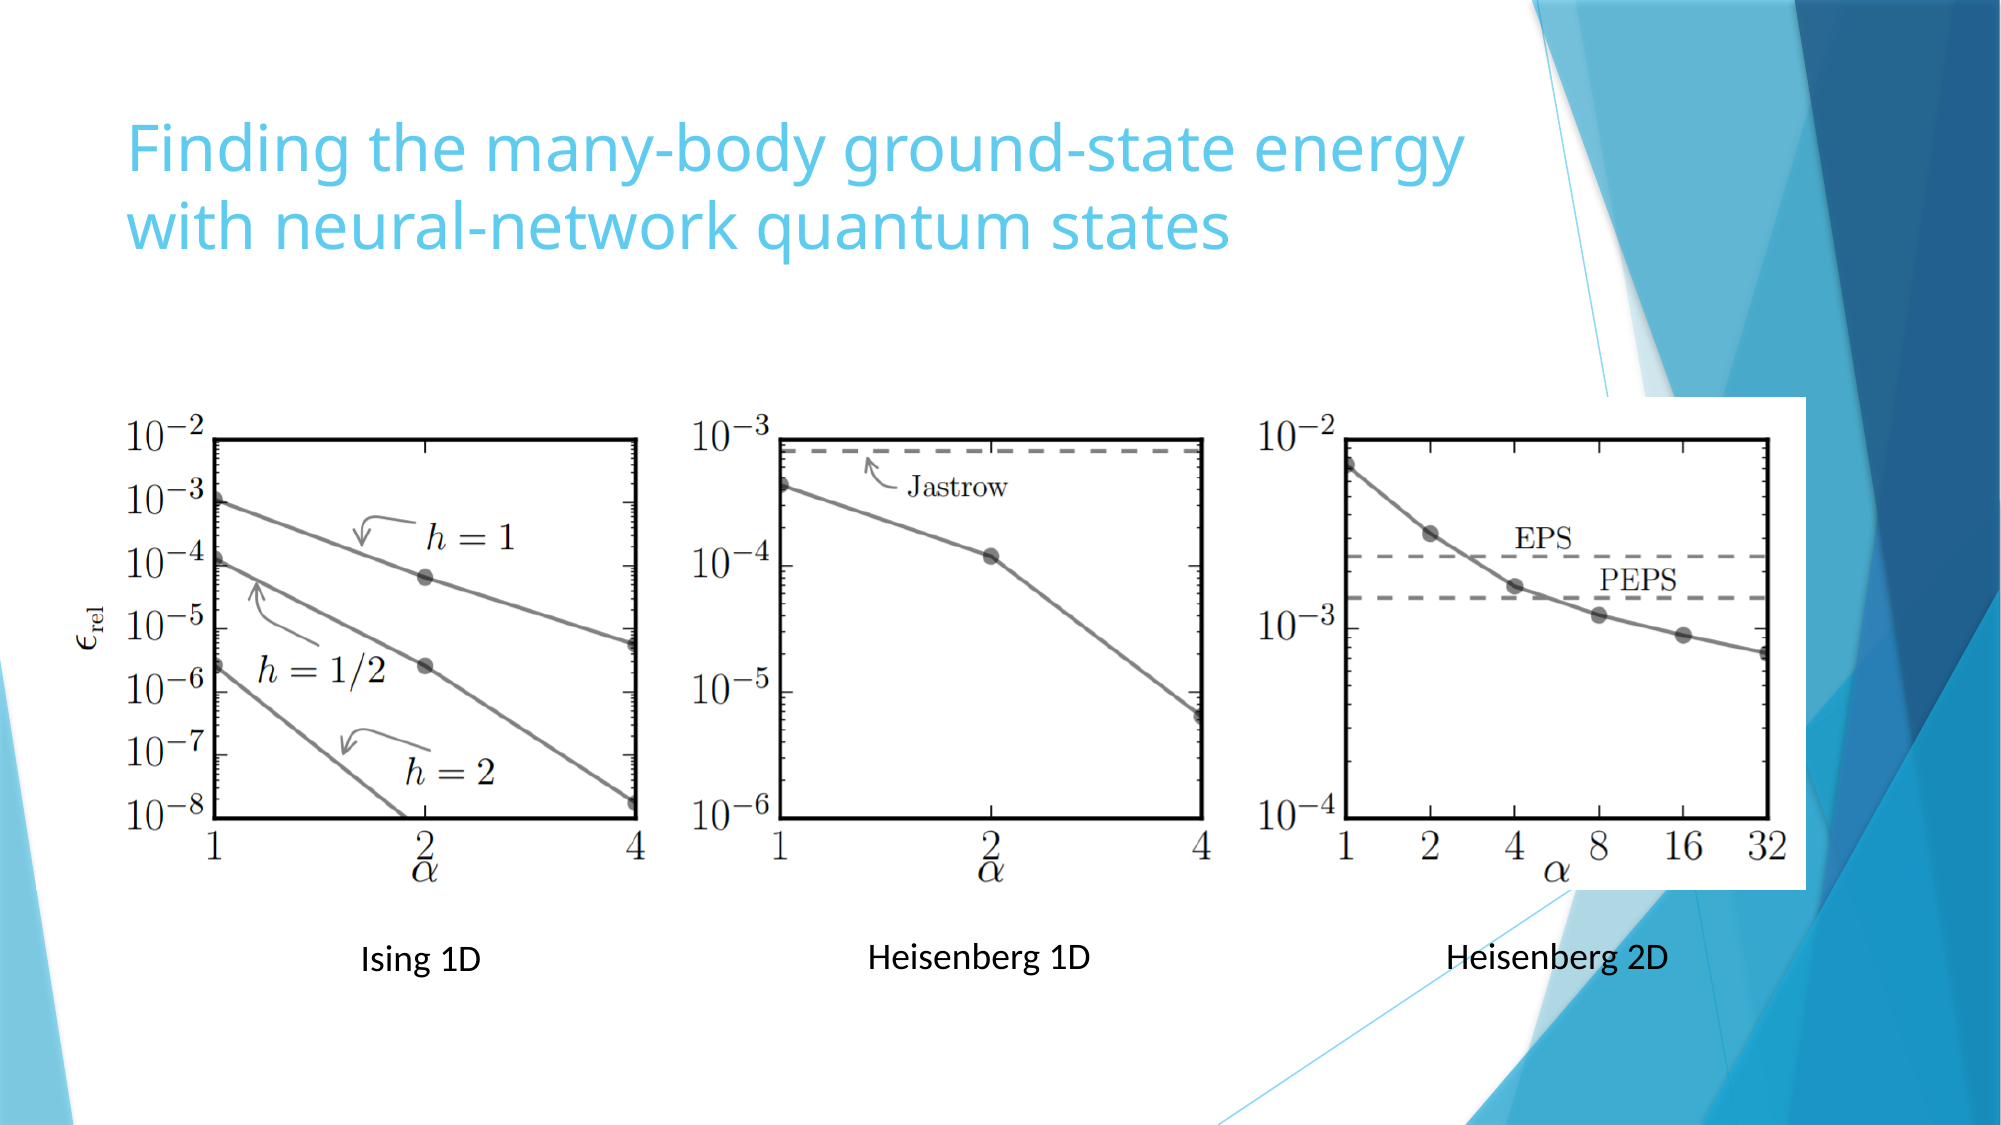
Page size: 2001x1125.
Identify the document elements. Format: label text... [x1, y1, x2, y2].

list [35, 397, 1807, 891]
text_box Heisenberg 2D [1431, 921, 1685, 985]
title Finding the many-body ground-state energy with neural-network quantum states [111, 99, 1522, 317]
text_box Ising 1D [345, 923, 497, 987]
text_box Heisenberg 1D [853, 921, 1106, 985]
